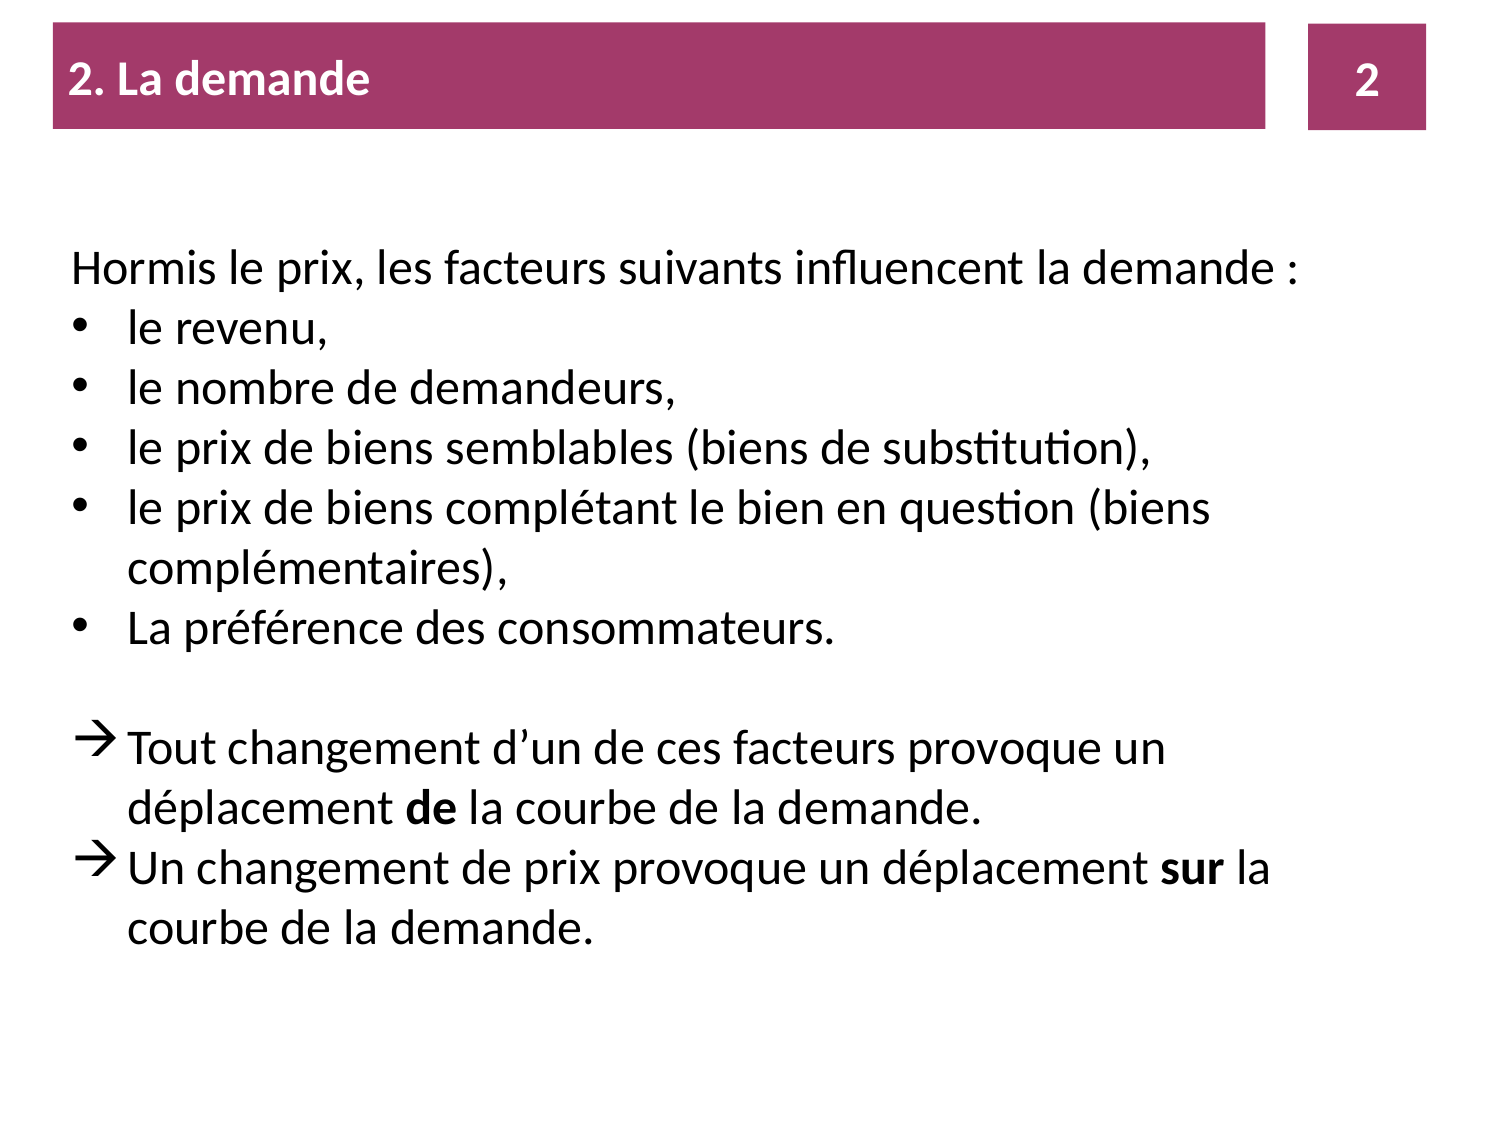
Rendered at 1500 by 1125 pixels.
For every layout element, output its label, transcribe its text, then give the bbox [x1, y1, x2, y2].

text_box 2. La demande [52, 22, 1266, 129]
text_box 2 [1308, 23, 1427, 131]
text_box Hormis le prix, les facteurs suivants influencent la demande : le revenu, le nombre de demandeurs, le prix de biens semblables (biens de substitution), le prix de biens complétant le bien en question (biens complémentaires), La préférence des consommateurs. Tout changement d’un de ces facteurs provoque un déplacement de la courbe de la demande. Un changement de prix provoque un déplacement sur la courbe de la demande. [56, 227, 1418, 1022]
